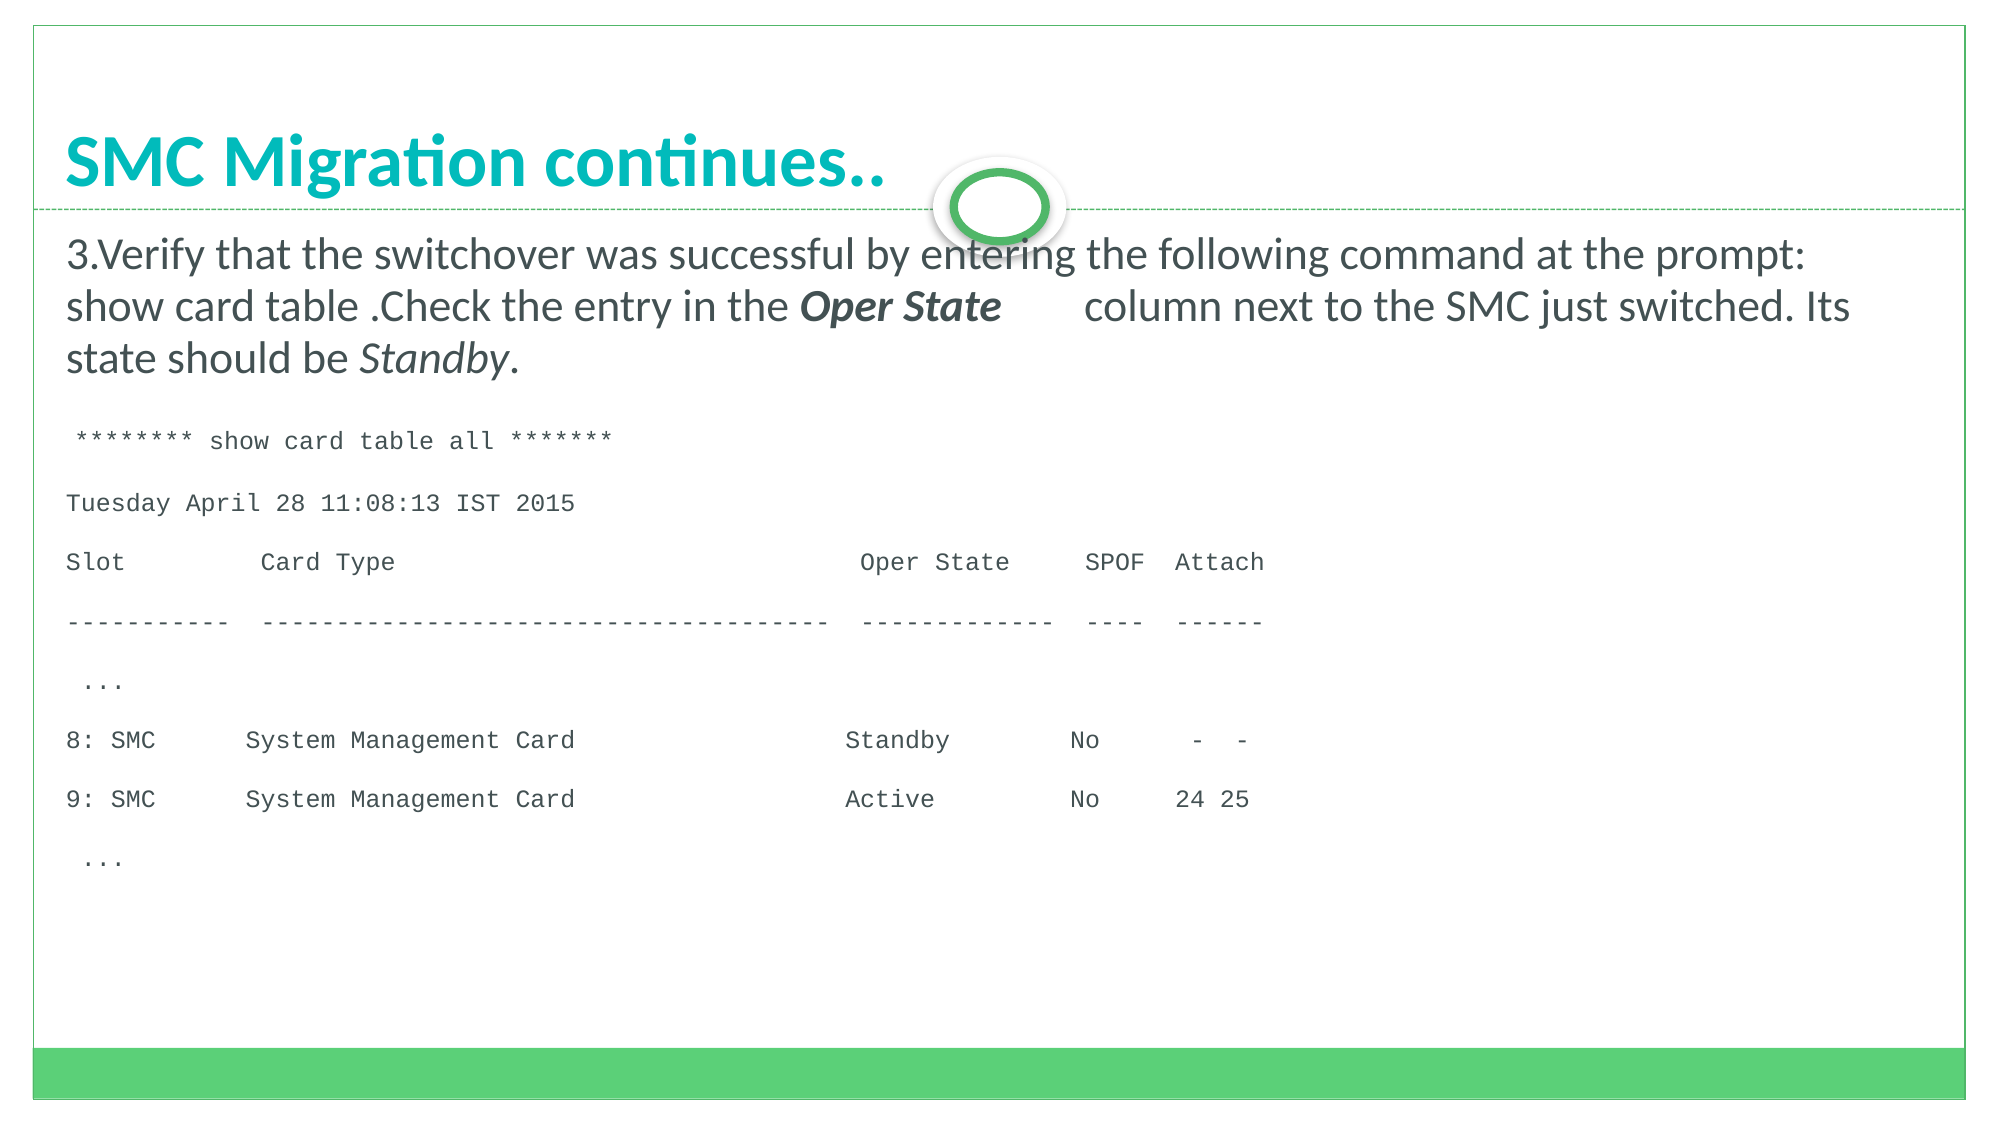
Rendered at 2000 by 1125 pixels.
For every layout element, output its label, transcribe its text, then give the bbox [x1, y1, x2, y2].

list 3.Verify that the switchover was successful by entering the following command at the prompt: show card table .Check the entry in the Oper State column next to the SMC just switched. Its state should be Standby. ******** show card table all ******* Tuesday April 28 11:08:13 IST 2015 Slot Card Type Oper State SPOF Attach ----------- -------------------------------------- ------------- ---- ------ ... 8: SMC System Management Card Standby No - - 9: SMC System Management Card Active No 24 25 ... [51, 220, 1926, 1035]
title SMC Migration continues.. [50, 70, 1927, 209]
